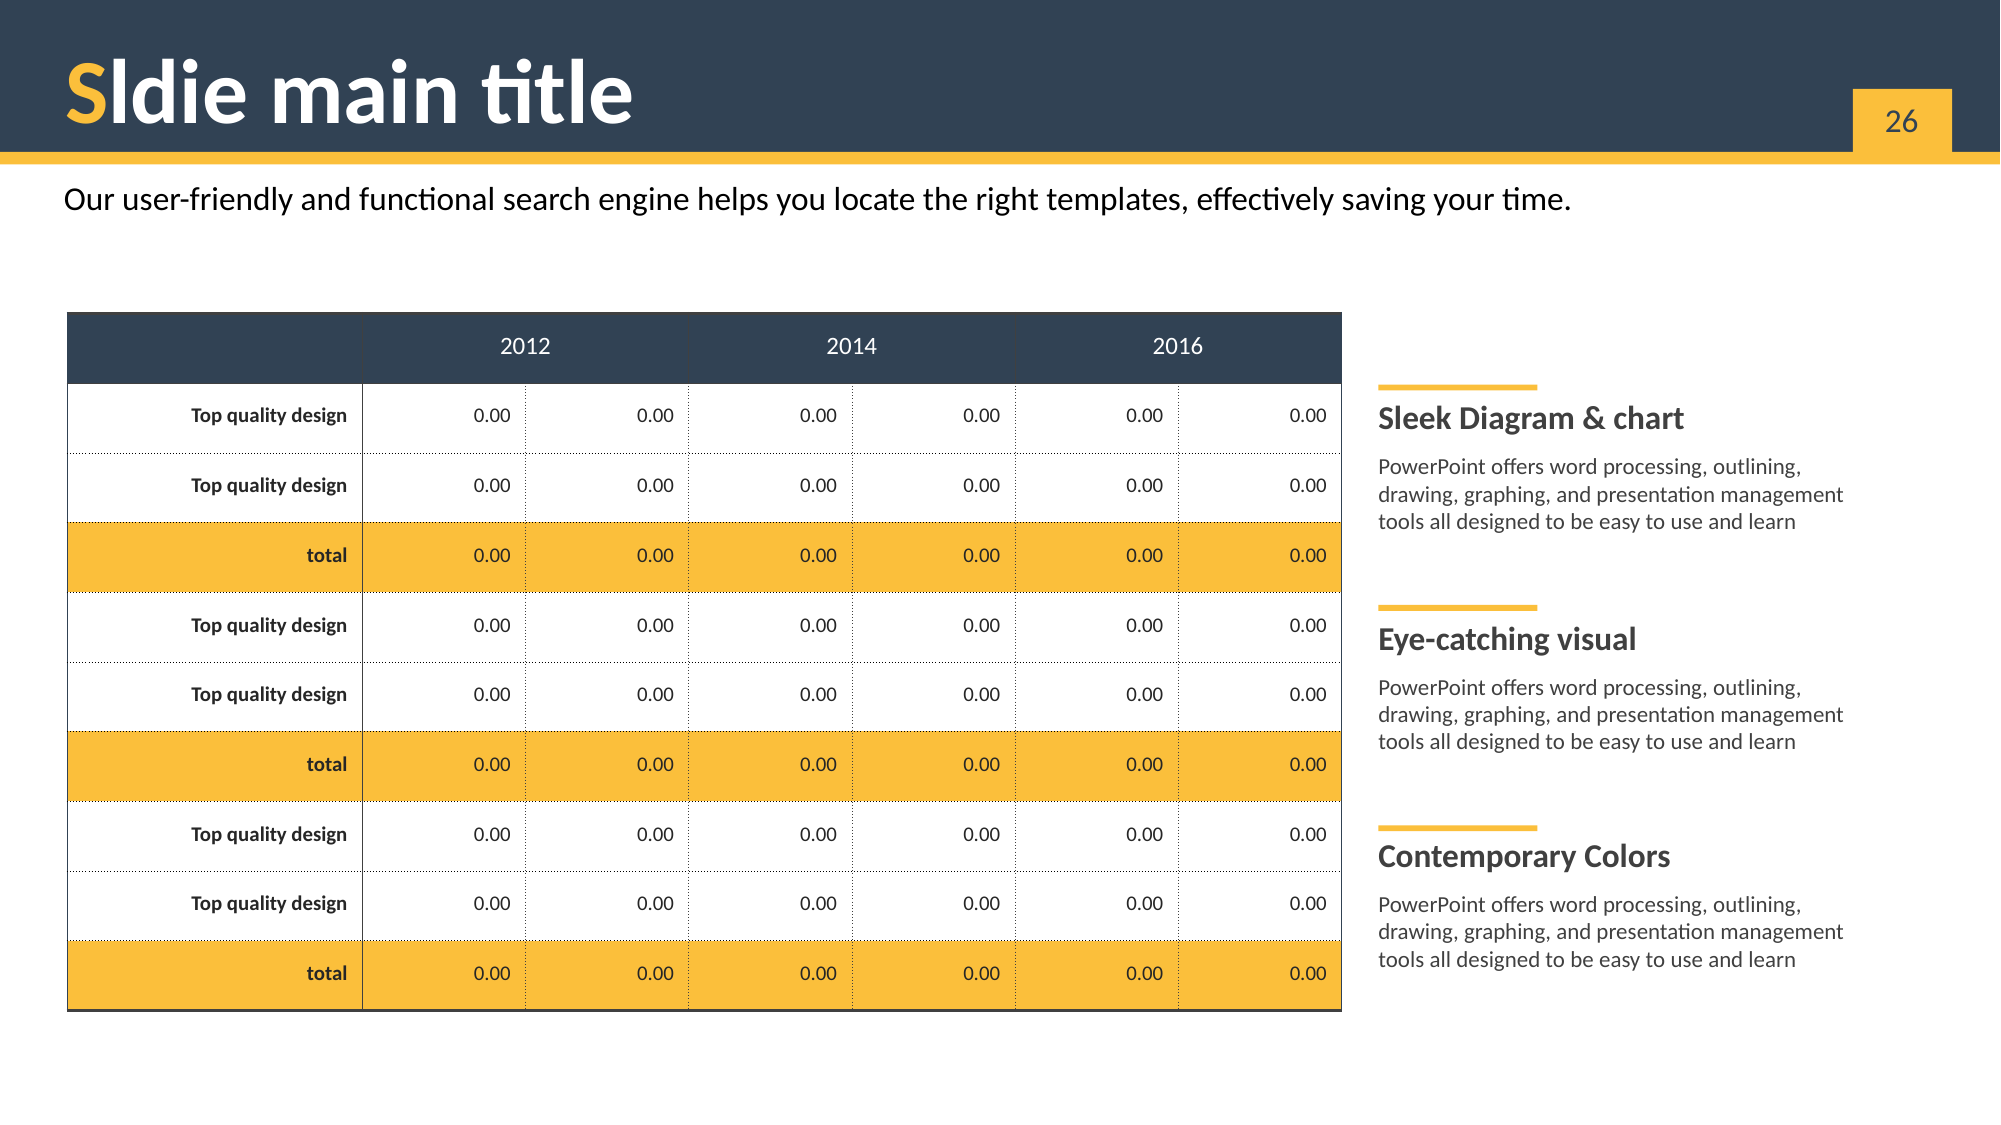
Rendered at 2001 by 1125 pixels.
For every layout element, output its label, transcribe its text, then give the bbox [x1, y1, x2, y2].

table_cell 0.00 [852, 453, 1015, 522]
table_cell 0.00 [1015, 941, 1178, 1009]
table_cell 0.00 [852, 384, 1015, 453]
table_header [68, 315, 362, 383]
table_cell 0.00 [1178, 731, 1341, 801]
table_cell Top quality design [68, 384, 362, 453]
table_cell 0.00 [689, 384, 852, 453]
table_cell total [68, 522, 362, 592]
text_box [1363, 825, 1891, 981]
table_header 2012 [363, 315, 688, 383]
table_cell 0.00 [1015, 801, 1178, 871]
table_cell total [68, 941, 362, 1009]
table_cell 0.00 [363, 662, 526, 731]
table_cell 0.00 [363, 453, 526, 522]
text_box Our user-friendly and functional search engine helps you locate the right templates, effectively saving your time. [49, 168, 1933, 225]
table_cell 0.00 [1015, 384, 1178, 453]
table_cell 0.00 [689, 522, 852, 592]
table_cell 0.00 [526, 871, 689, 941]
table_header 2014 [689, 315, 1015, 383]
table_cell 0.00 [689, 453, 852, 522]
table_cell 0.00 [1178, 662, 1341, 731]
table_cell 0.00 [526, 801, 689, 871]
table_cell 0.00 [526, 941, 689, 1009]
table_cell 0.00 [689, 871, 852, 941]
table_cell 0.00 [852, 871, 1015, 941]
table_cell Top quality design [68, 592, 362, 662]
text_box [1363, 384, 1891, 543]
table_cell 0.00 [526, 662, 689, 731]
table_cell 0.00 [1178, 384, 1341, 453]
table_cell 0.00 [852, 522, 1015, 592]
table_cell 0.00 [526, 592, 689, 662]
table_cell Top quality design [68, 453, 362, 522]
table_cell 0.00 [363, 592, 526, 662]
slide_number 26 [1843, 88, 1961, 149]
table_cell 0.00 [1178, 522, 1341, 592]
table_cell 0.00 [363, 384, 526, 453]
table_cell 0.00 [1015, 731, 1178, 801]
list Sldie main title [50, 37, 1878, 134]
table_cell 0.00 [363, 731, 526, 801]
table_cell 0.00 [689, 731, 852, 801]
table_cell 0.00 [363, 941, 526, 1009]
table_cell 0.00 [852, 801, 1015, 871]
table_cell 0.00 [526, 384, 689, 453]
table_cell 0.00 [852, 662, 1015, 731]
table_cell 0.00 [852, 592, 1015, 662]
table_cell 0.00 [1178, 453, 1341, 522]
table_cell 0.00 [1015, 453, 1178, 522]
table_header 2016 [1016, 315, 1341, 383]
table_cell Top quality design [68, 871, 362, 941]
table_cell 0.00 [1178, 801, 1341, 871]
table_cell 0.00 [526, 731, 689, 801]
table_cell 0.00 [526, 453, 689, 522]
table_cell 0.00 [1015, 592, 1178, 662]
table_cell 0.00 [689, 801, 852, 871]
table_cell 0.00 [852, 941, 1015, 1009]
table_cell 0.00 [363, 522, 526, 592]
table_cell Top quality design [68, 801, 362, 871]
table_cell 0.00 [526, 522, 689, 592]
table_cell 0.00 [1015, 522, 1178, 592]
table_cell 0.00 [1178, 871, 1341, 941]
table_cell 0.00 [363, 871, 526, 941]
table_cell 0.00 [689, 592, 852, 662]
table_cell 0.00 [852, 731, 1015, 801]
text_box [1363, 604, 1891, 764]
table_cell 0.00 [1015, 662, 1178, 731]
table_cell Top quality design [68, 662, 362, 731]
table_cell 0.00 [363, 801, 526, 871]
table_cell total [68, 731, 362, 801]
table_cell 0.00 [1015, 871, 1178, 941]
table_cell 0.00 [1178, 592, 1341, 662]
table_cell 0.00 [1178, 941, 1341, 1009]
table_cell 0.00 [689, 662, 852, 731]
table_cell 0.00 [689, 941, 852, 1009]
